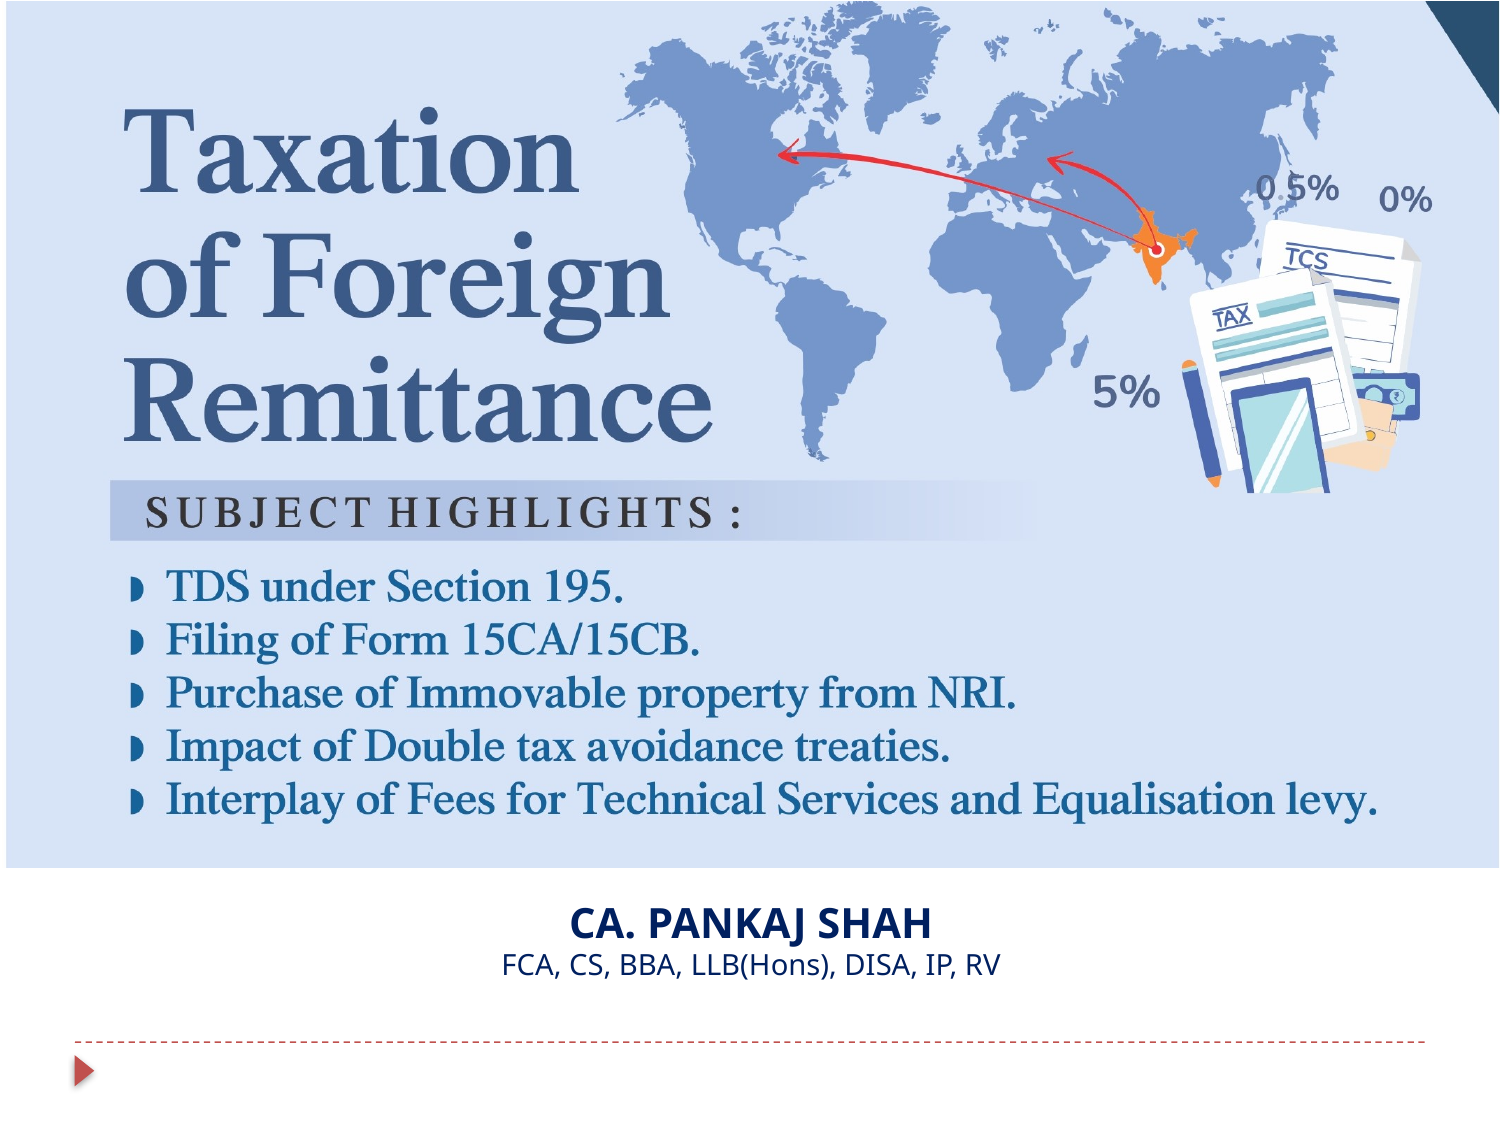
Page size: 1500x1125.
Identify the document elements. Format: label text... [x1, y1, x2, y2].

text_box CA. PANKAJ SHAH FCA, CS, BBA, LLB(Hons), DISA, IP, RV [2, 889, 1500, 989]
picture [2, 0, 1500, 868]
